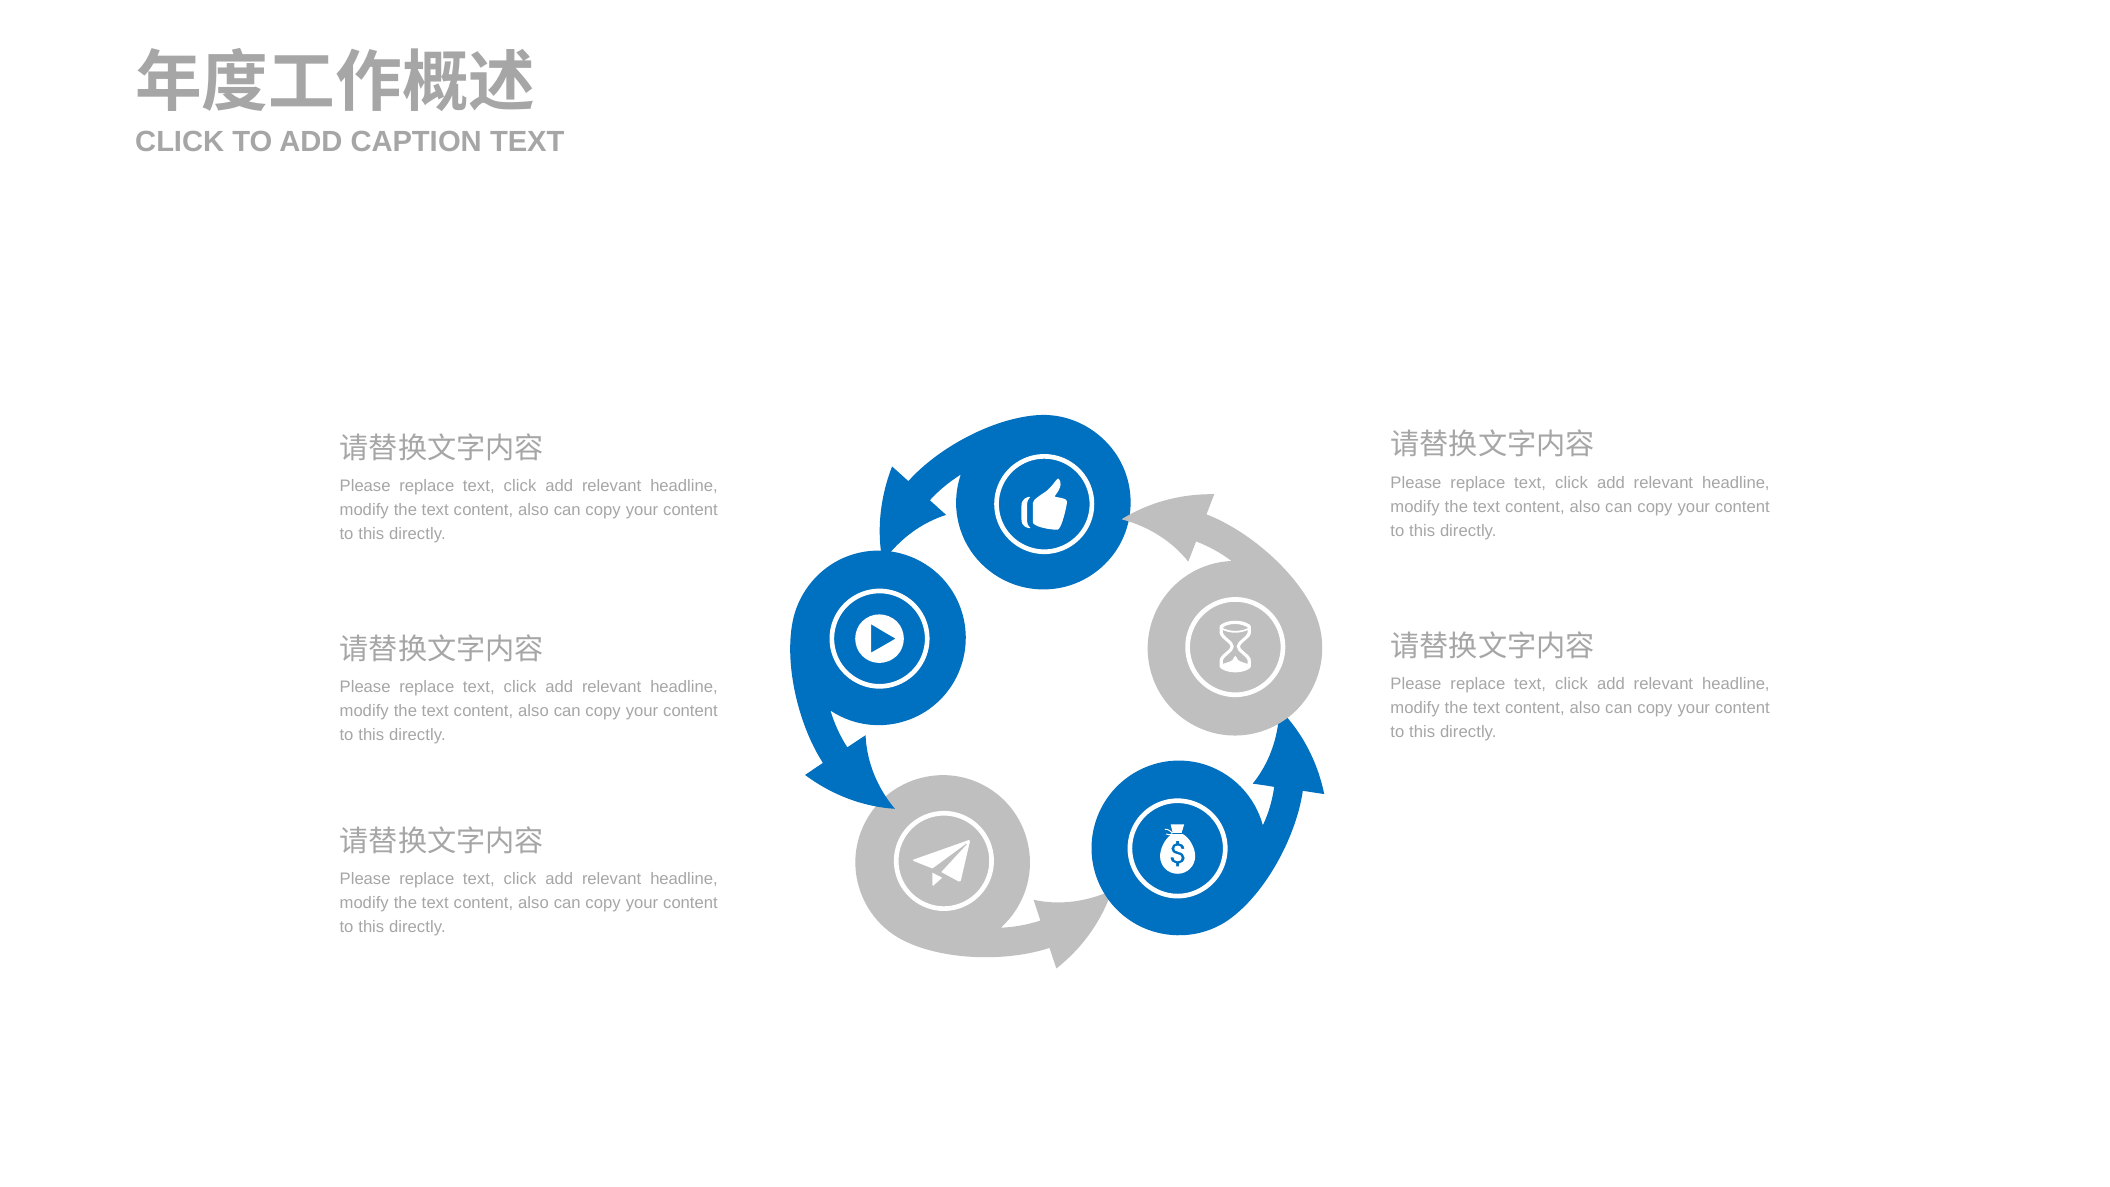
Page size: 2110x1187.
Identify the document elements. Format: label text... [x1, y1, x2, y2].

text_box 请替换文字内容 [1390, 620, 1726, 662]
text_box Please replace text, click add relevant headline, modify the text content, also can copy your content to this directly. [339, 672, 719, 745]
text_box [847, 766, 1113, 969]
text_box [876, 413, 1141, 600]
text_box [783, 538, 979, 809]
text_box 请替换文字内容 [339, 422, 674, 464]
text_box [1082, 709, 1325, 940]
text_box Please replace text, click add relevant headline, modify the text content, also can copy your content to this directly. [339, 470, 719, 543]
text_box Please replace text, click add relevant headline, modify the text content, also can copy your content to this directly. [1390, 467, 1771, 540]
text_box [1121, 493, 1326, 748]
text_box 年度工作概述 [135, 38, 596, 119]
text_box CLICK TO ADD CAPTION TEXT [135, 122, 596, 158]
text_box 请替换文字内容 [339, 814, 674, 857]
text_box 请替换文字内容 [339, 623, 674, 666]
text_box Please replace text, click add relevant headline, modify the text content, also can copy your content to this directly. [339, 863, 719, 936]
text_box Please replace text, click add relevant headline, modify the text content, also can copy your content to this directly. [1390, 668, 1771, 741]
text_box 请替换文字内容 [1390, 418, 1726, 461]
